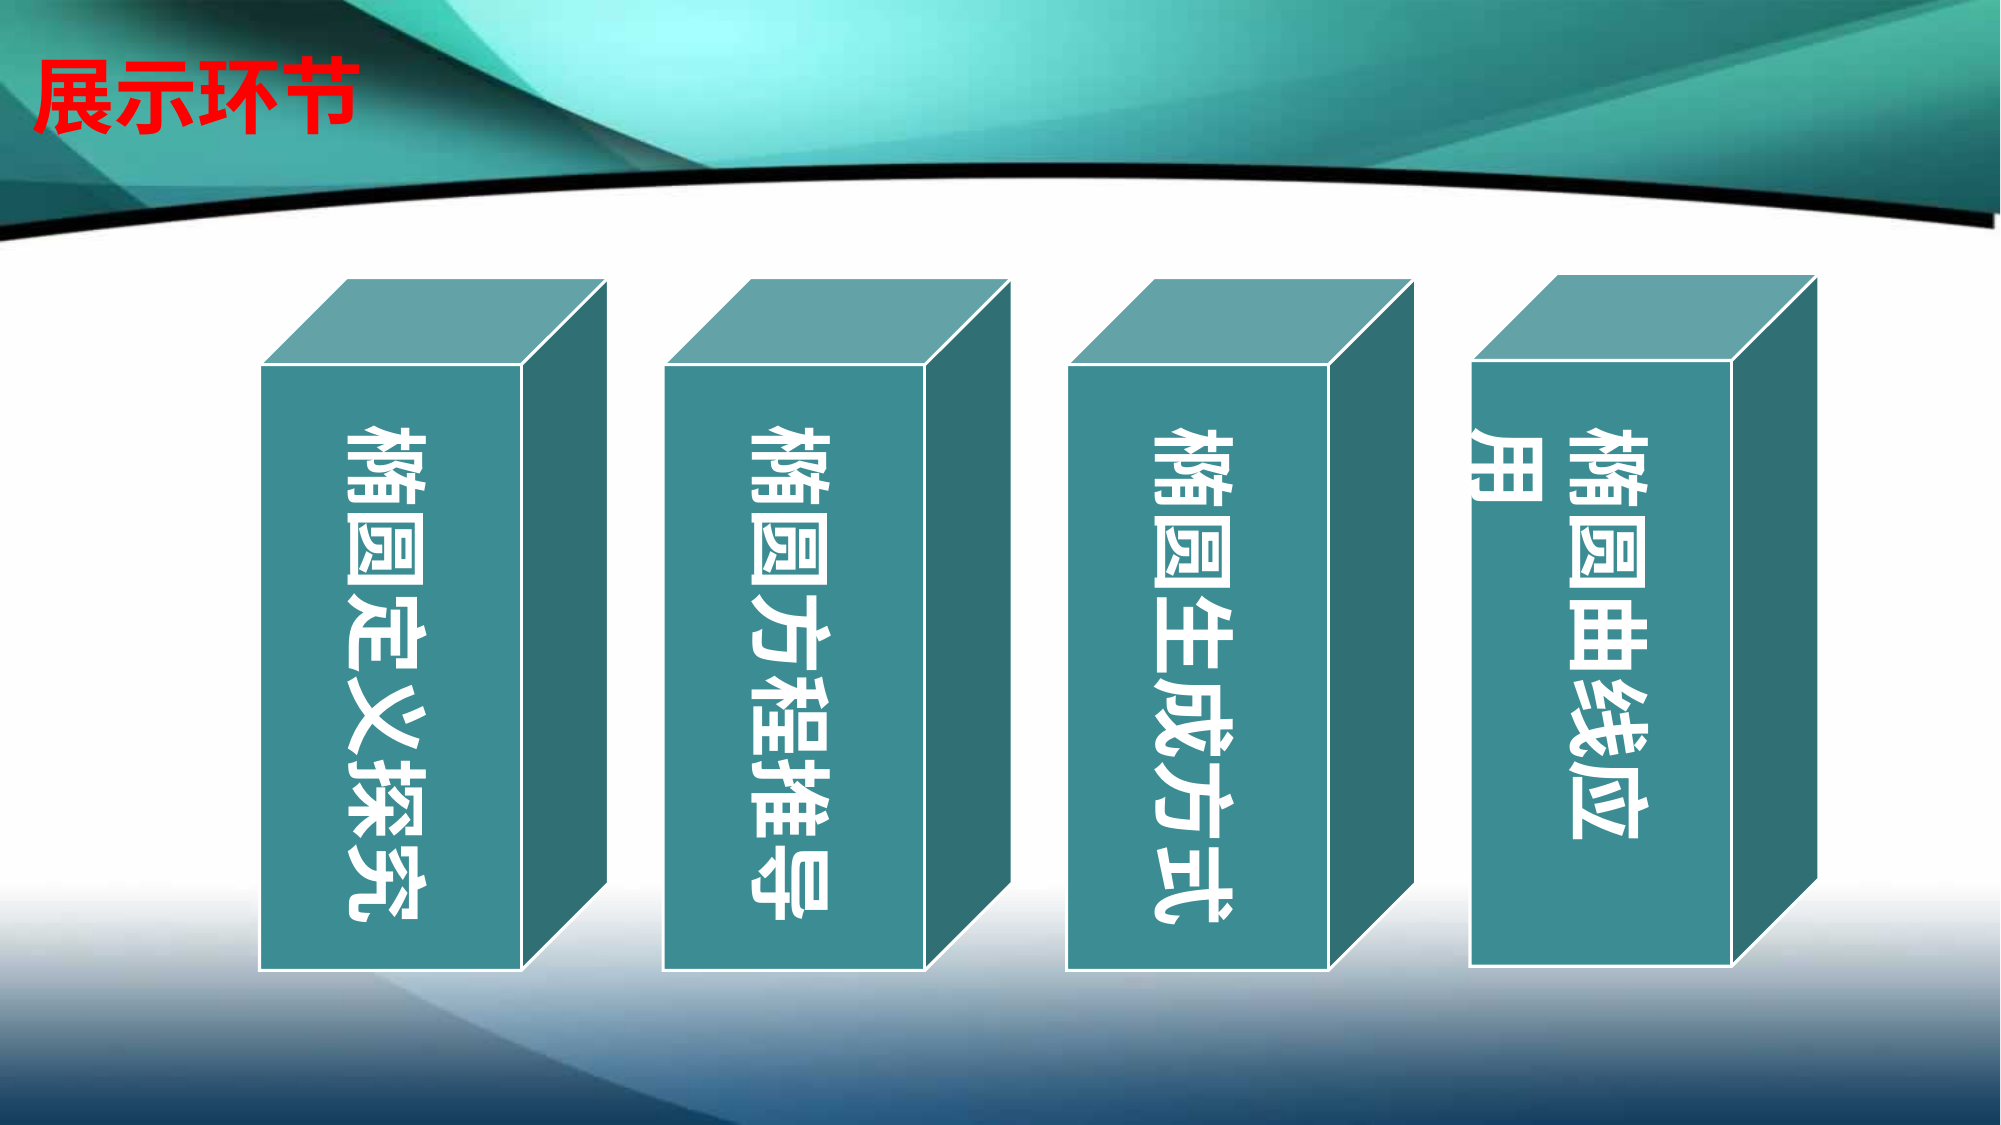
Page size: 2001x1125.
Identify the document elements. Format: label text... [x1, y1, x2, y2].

text_box 椭圆定义探究 [315, 410, 447, 966]
text_box 展示环节 [16, 36, 512, 152]
text_box [257, 275, 611, 972]
text_box [661, 275, 1014, 972]
text_box 椭圆生成方式 [1122, 412, 1254, 966]
picture [0, 0, 2001, 1125]
text_box [1065, 275, 1418, 972]
text_box 椭圆方程推导 [719, 410, 851, 966]
text_box 椭圆曲线应用 [1537, 412, 1669, 932]
text_box [1468, 271, 1821, 968]
